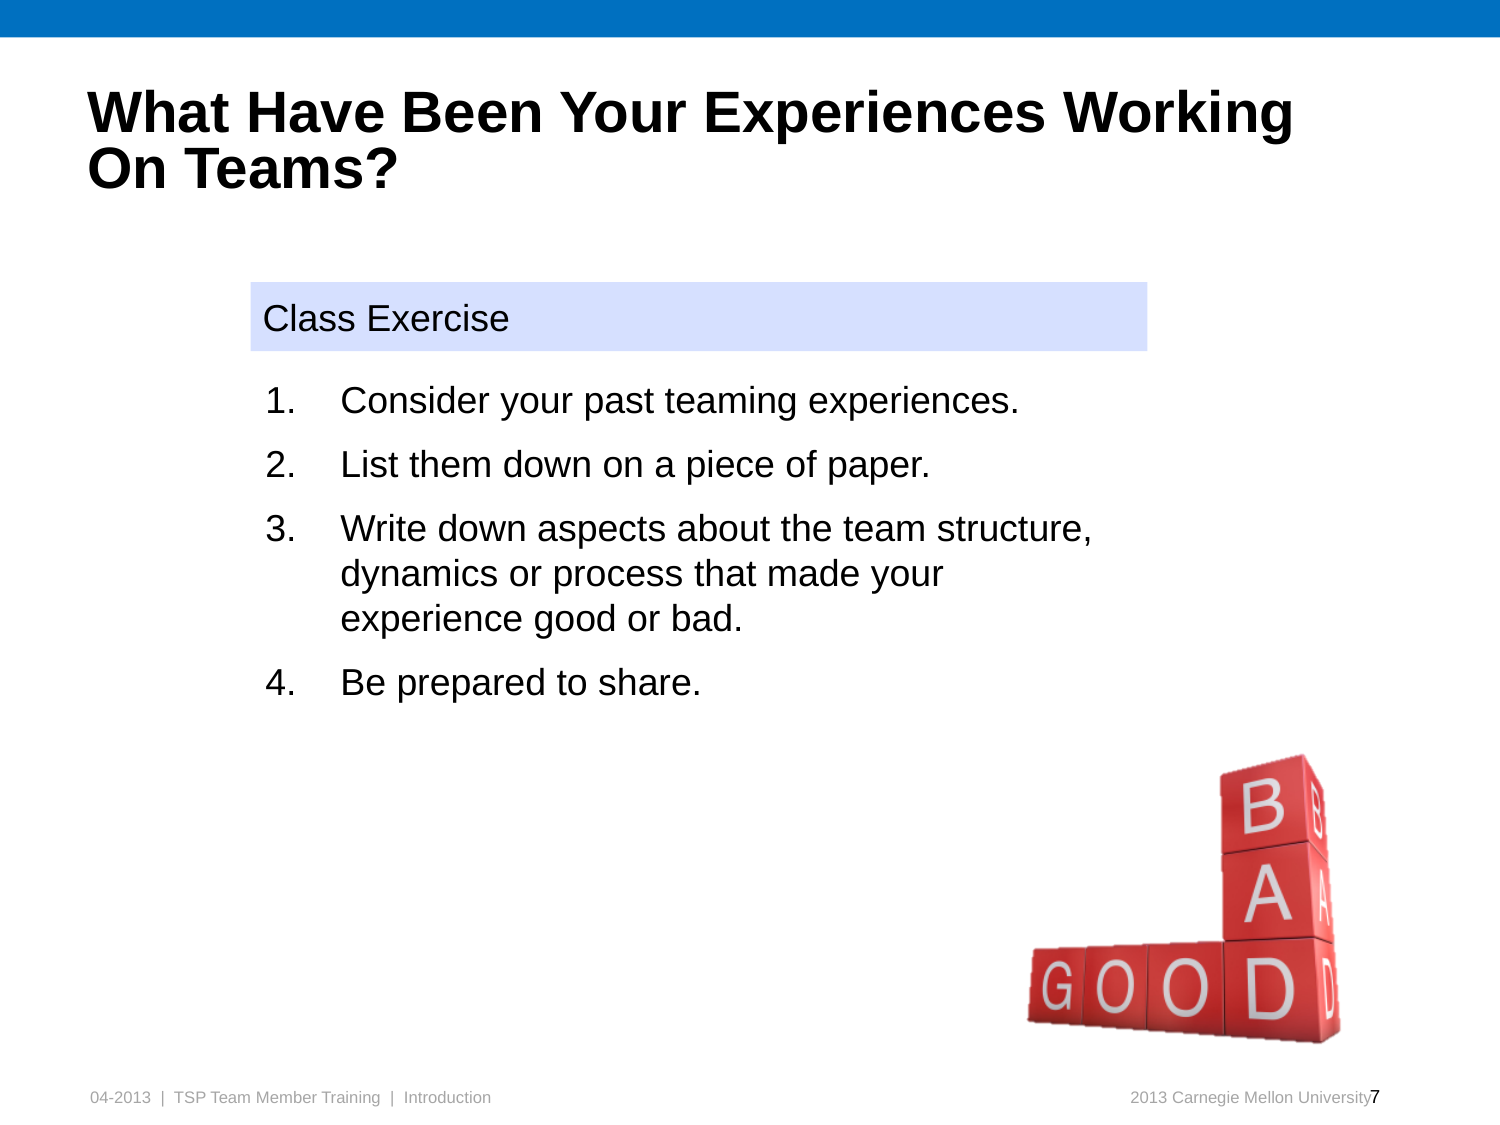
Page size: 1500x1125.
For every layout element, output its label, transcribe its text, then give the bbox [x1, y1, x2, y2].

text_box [250, 281, 1148, 723]
title What Have Been Your Experiences Working On Teams? [87, 87, 1439, 226]
picture [983, 679, 1399, 1095]
